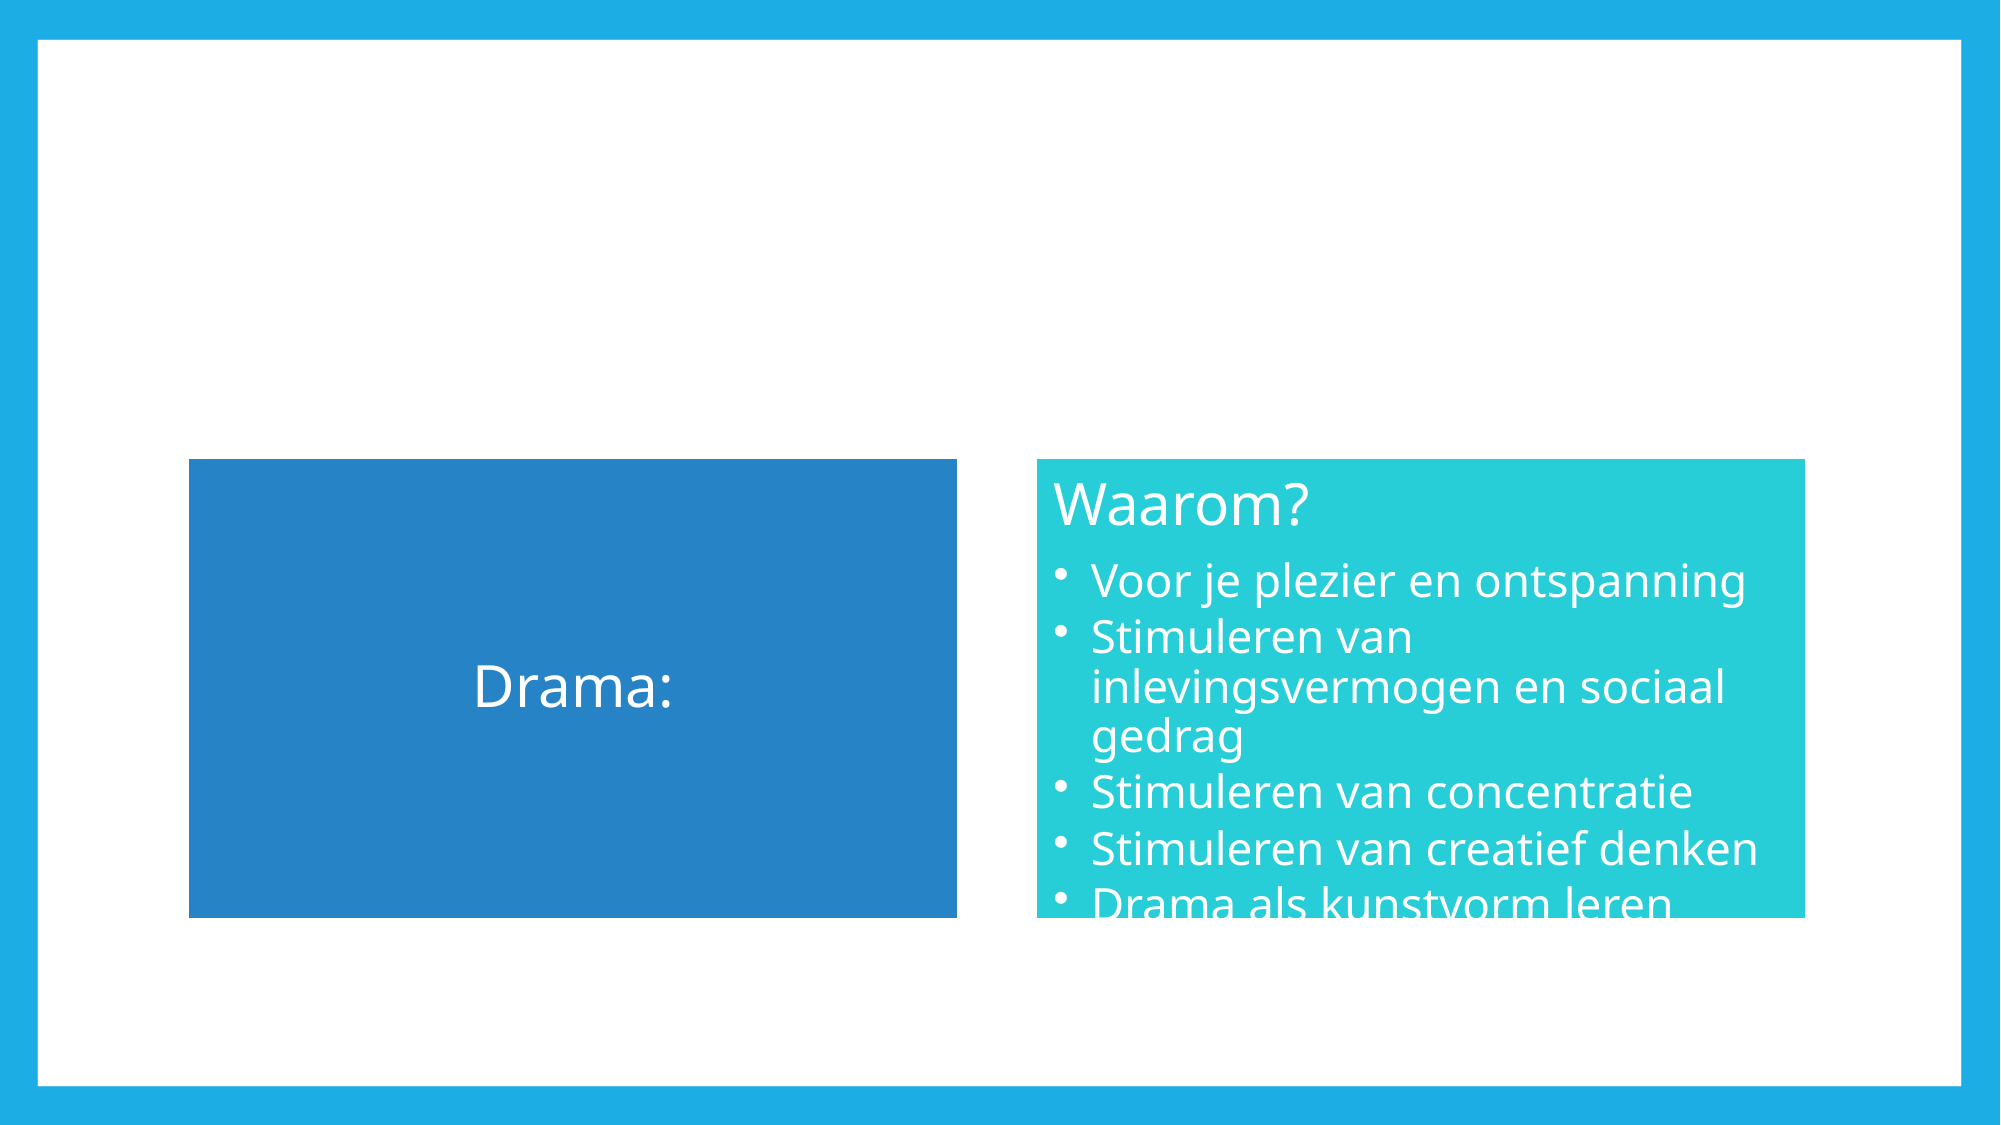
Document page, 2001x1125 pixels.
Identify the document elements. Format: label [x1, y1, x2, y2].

text_box [187, 376, 1808, 1001]
text_box [36, 38, 1963, 1088]
